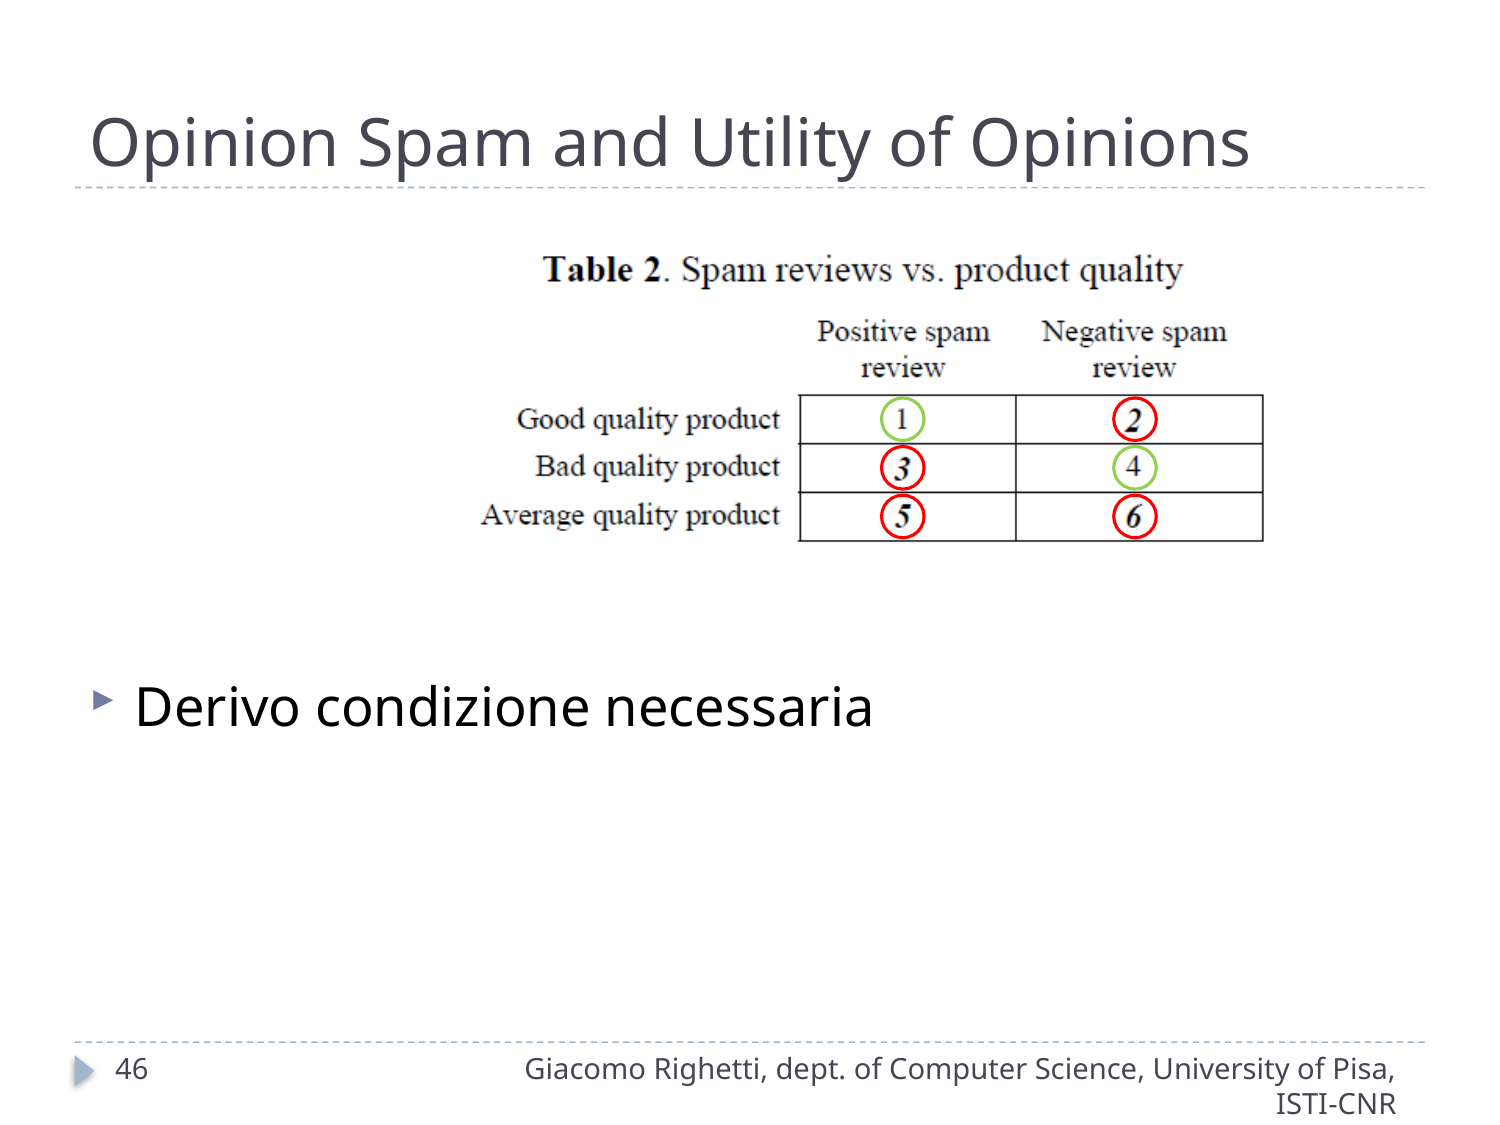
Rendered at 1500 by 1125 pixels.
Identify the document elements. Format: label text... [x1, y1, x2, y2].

picture [430, 219, 1379, 564]
slide_number 46 [100, 1042, 426, 1103]
title Opinion Spam and Utility of Opinions [75, 24, 1425, 188]
list Derivo condizione necessaria [75, 200, 1425, 1010]
footer Giacomo Righetti, dept. of Computer Science, University of Pisa, ISTI-CNR [475, 1042, 1412, 1125]
